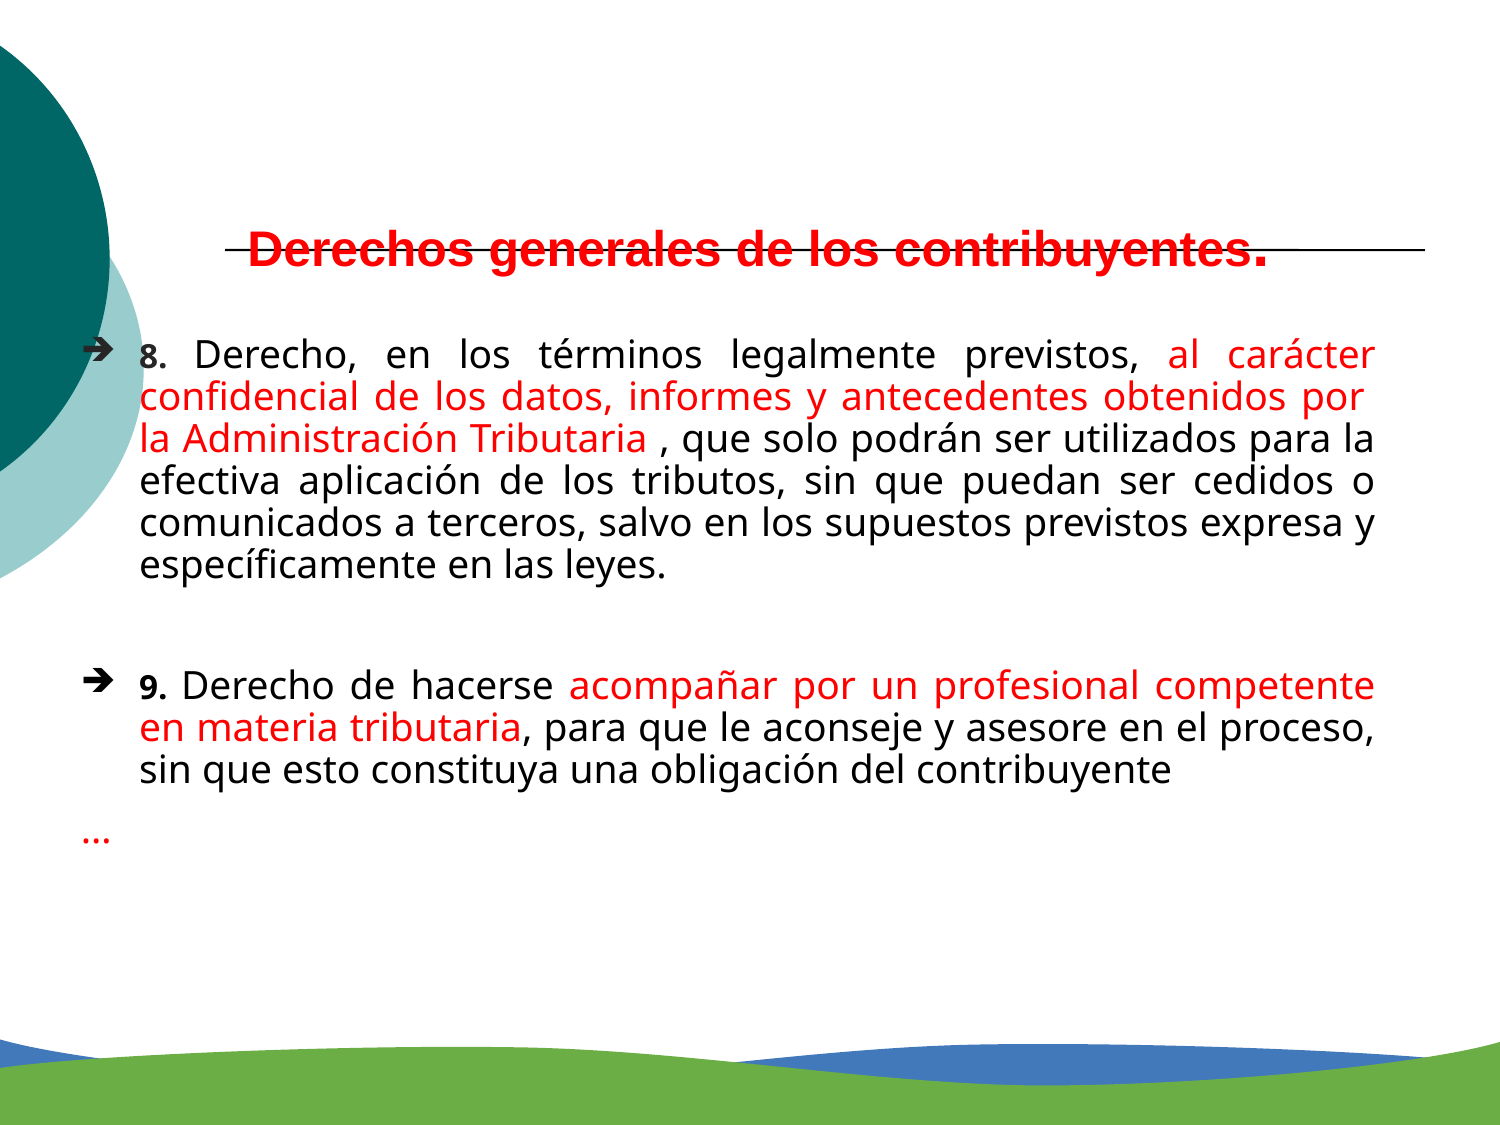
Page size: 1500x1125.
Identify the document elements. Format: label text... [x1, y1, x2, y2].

title Derechos generales de los contribuyentes. [231, 195, 1302, 288]
text_box 8. Derecho, en los términos legalmente previstos, al carácter confidencial de los datos, informes y antecedentes obtenidos por la Administración Tributaria , que solo podrán ser utilizados para la efectiva aplicación de los tributos, sin que puedan ser cedidos o comunicados a terceros, salvo en los supuestos previstos expresa y específicamente en las leyes. 9. Derecho de hacerse acompañar por un profesional competente en materia tributaria, para que le aconseje y asesore en el proceso, sin que esto constituya una obligación del contribuyente … [69, 329, 1387, 868]
